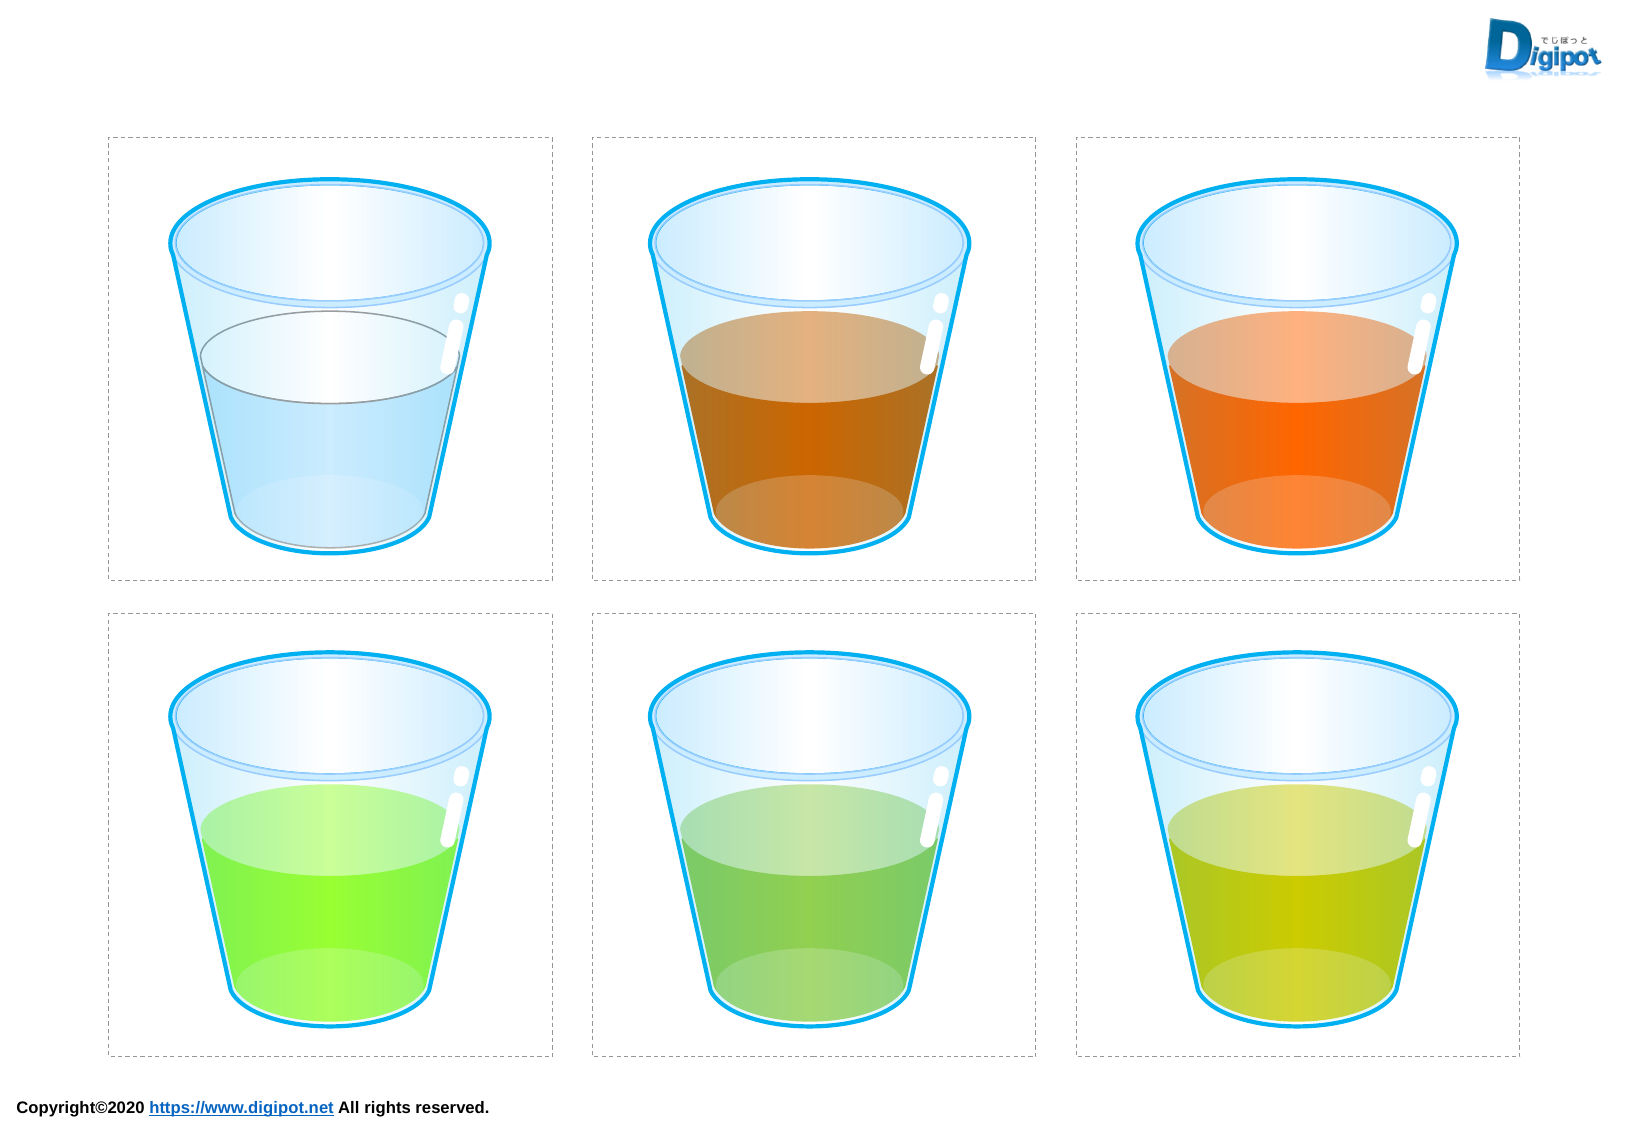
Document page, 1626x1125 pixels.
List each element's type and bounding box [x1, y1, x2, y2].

text_box [649, 652, 970, 1027]
text_box [649, 179, 970, 554]
picture [1485, 18, 1602, 82]
text_box [1137, 652, 1457, 1027]
text_box [170, 652, 490, 1027]
text_box [170, 179, 490, 554]
text_box [1137, 179, 1457, 554]
